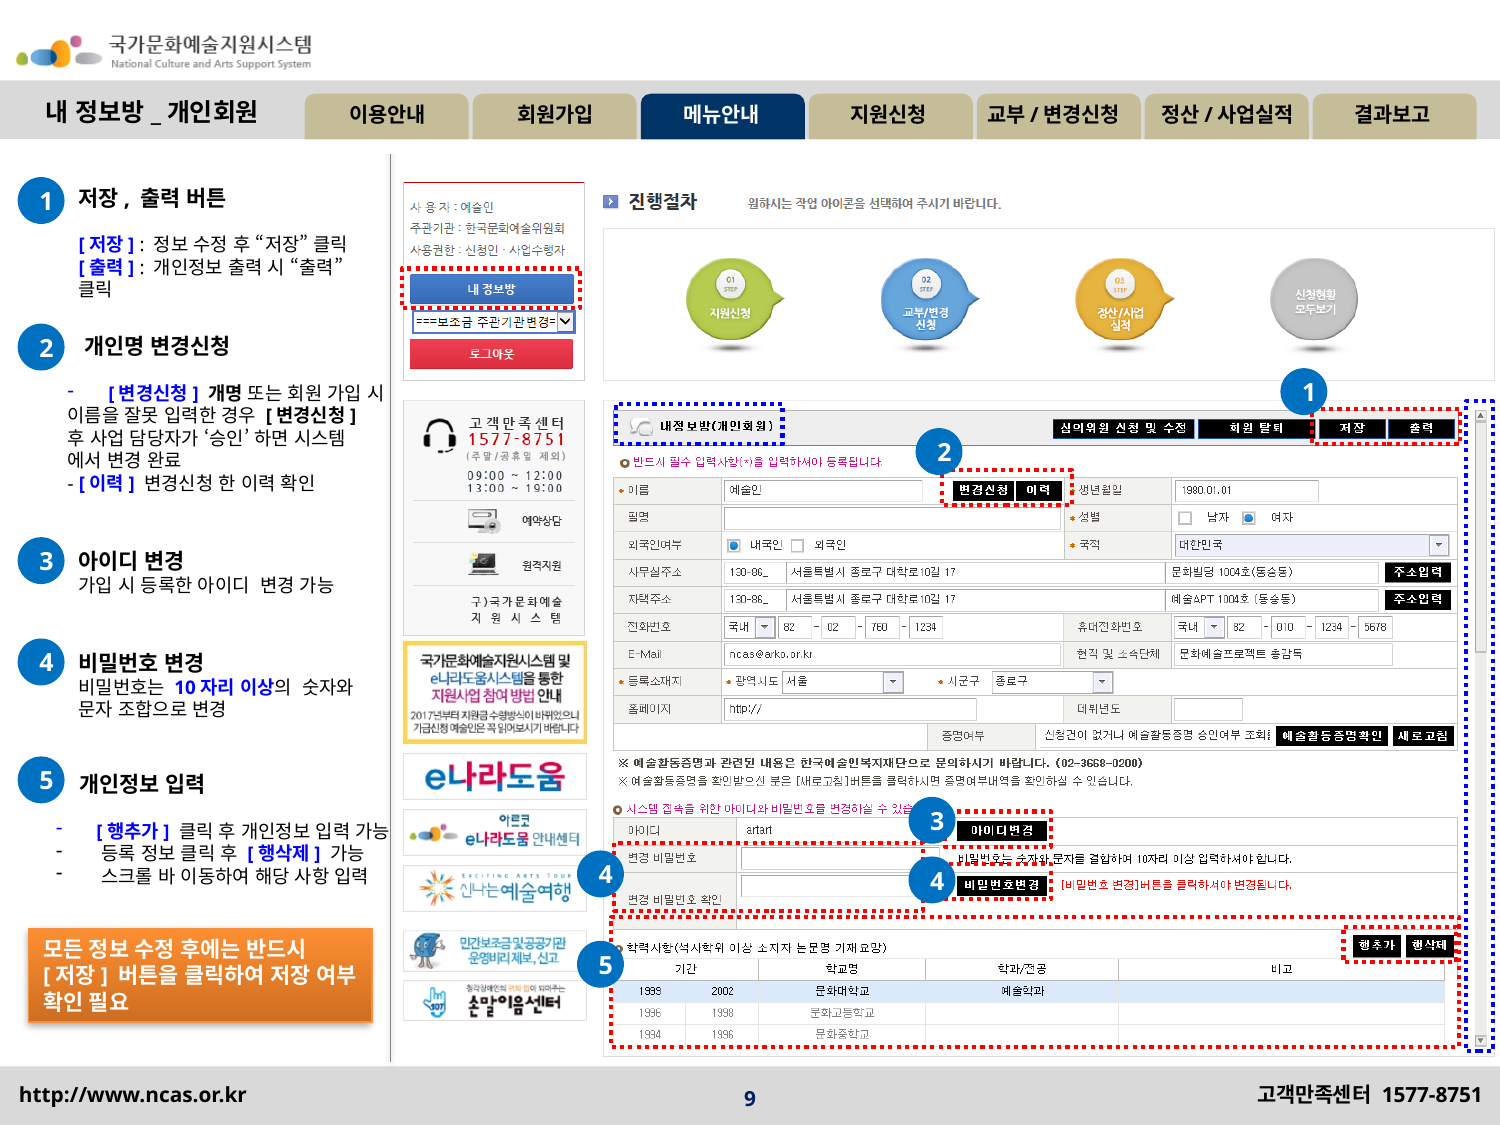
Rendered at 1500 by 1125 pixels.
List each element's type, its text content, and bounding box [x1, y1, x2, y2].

text_box 개인정보 입력 [행추가] 클릭 후 개인정보 입력 가능 등록 정보 클릭 후 [행삭제] 가능 스크롤 바 이동하여 해당 사항 입력 [41, 763, 392, 895]
text_box 개인명 변경신청 [변경신청] 개명 또는 회원 가입 시 이름을 잘못 입력한 경우 [변경신청] 후 사업 담당자가 ‘승인’ 하면 시스템 에서 변경 완료 - [이력] 변경신청 한 이력 확인 [53, 325, 393, 502]
text_box 1 [15, 174, 63, 227]
text_box 비밀번호 변경 비밀번호는 10자리 이상의 숫자와 문자 조합으로 변경 [63, 641, 384, 728]
text_box 저장, 출력 버튼 [저장] : 정보 수정 후 “저장” 클릭 [출력] : 개인정보 출력 시 “출력” 클릭 [63, 177, 396, 308]
text_box 아이디 변경 가입 시 등록한 아이디 변경 가능 [63, 540, 393, 604]
text_box 2 [15, 321, 54, 373]
text_box 5 [15, 754, 61, 806]
picture [398, 176, 1498, 1059]
text_box 3 [15, 535, 63, 587]
text_box 모든 정보 수정 후에는 반드시 [저장] 버튼을 클릭하여 저장 여부 확인 필요 [28, 928, 373, 1023]
text_box 4 [15, 636, 63, 688]
picture [6, 24, 324, 77]
text_box 내 정보방_개인회원 [31, 89, 274, 135]
